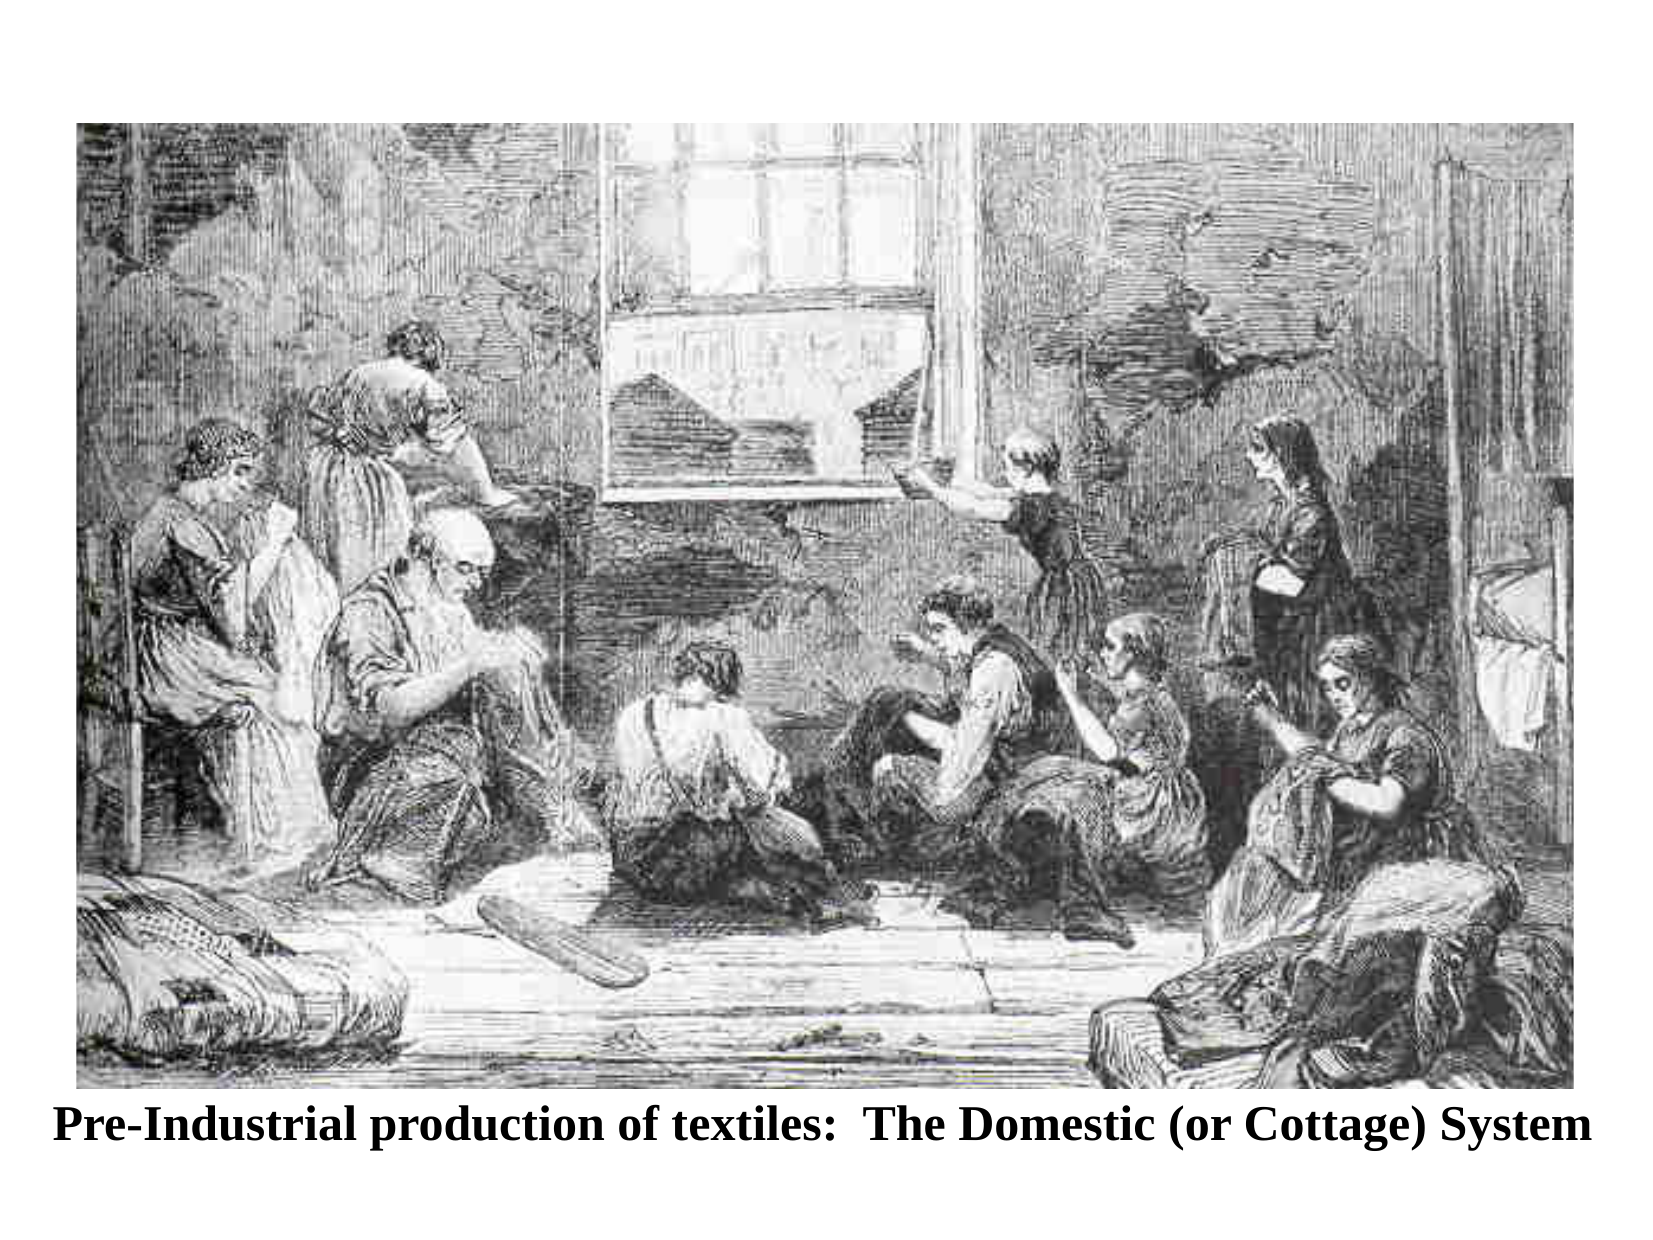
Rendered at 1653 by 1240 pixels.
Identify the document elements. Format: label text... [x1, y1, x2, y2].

text_box Pre-Industrial production of textiles: The Domestic (or Cottage) System [45, 1088, 1619, 1160]
picture [76, 123, 1574, 1089]
